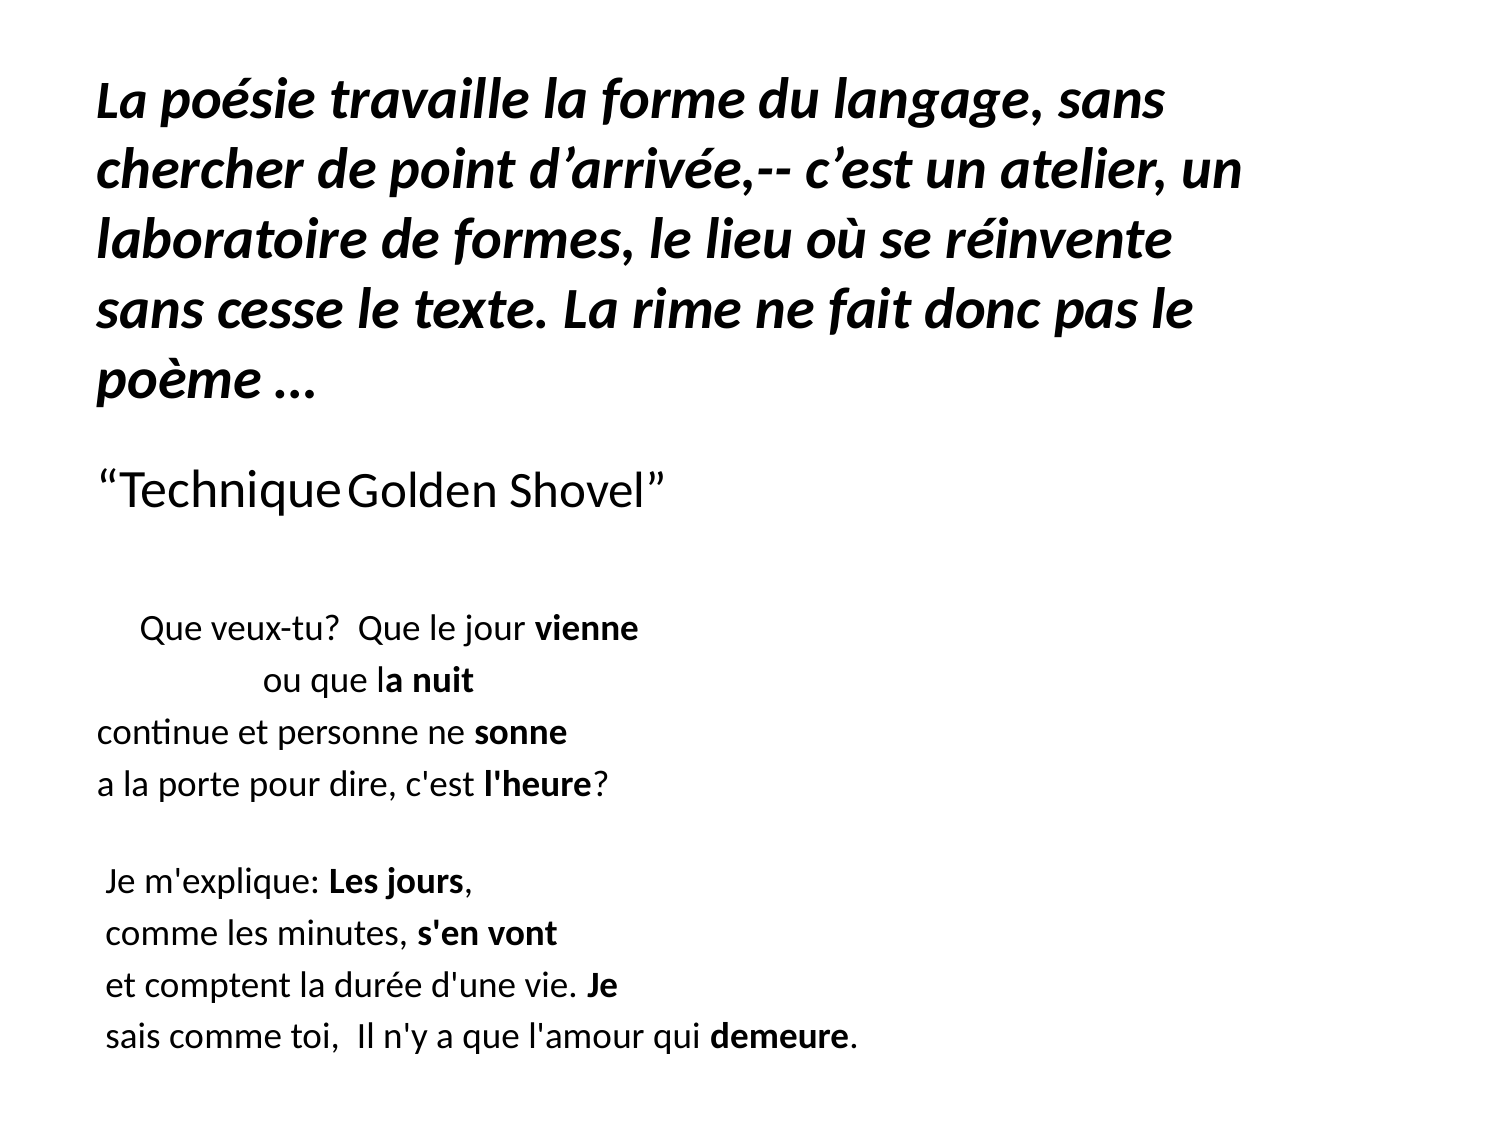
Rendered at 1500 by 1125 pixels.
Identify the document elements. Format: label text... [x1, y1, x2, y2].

list La poésie travaille la forme du langage, sans chercher de point d’arrivée,-- c’est un atelier, un laboratoire de formes, le lieu où se réinvente sans cesse le texte. La rime ne fait donc pas le poème … “Technique Golden Shovel” Que veux-tu? Que le jour vienne ou que la nuit continue et personne ne sonne a la porte pour dire, c'est l'heure? Je m'explique: Les jours, comme les minutes, s'en vont et comptent la durée d'une vie. Je sais comme toi, Il n'y a que l'amour qui demeure. [81, 53, 1305, 1071]
